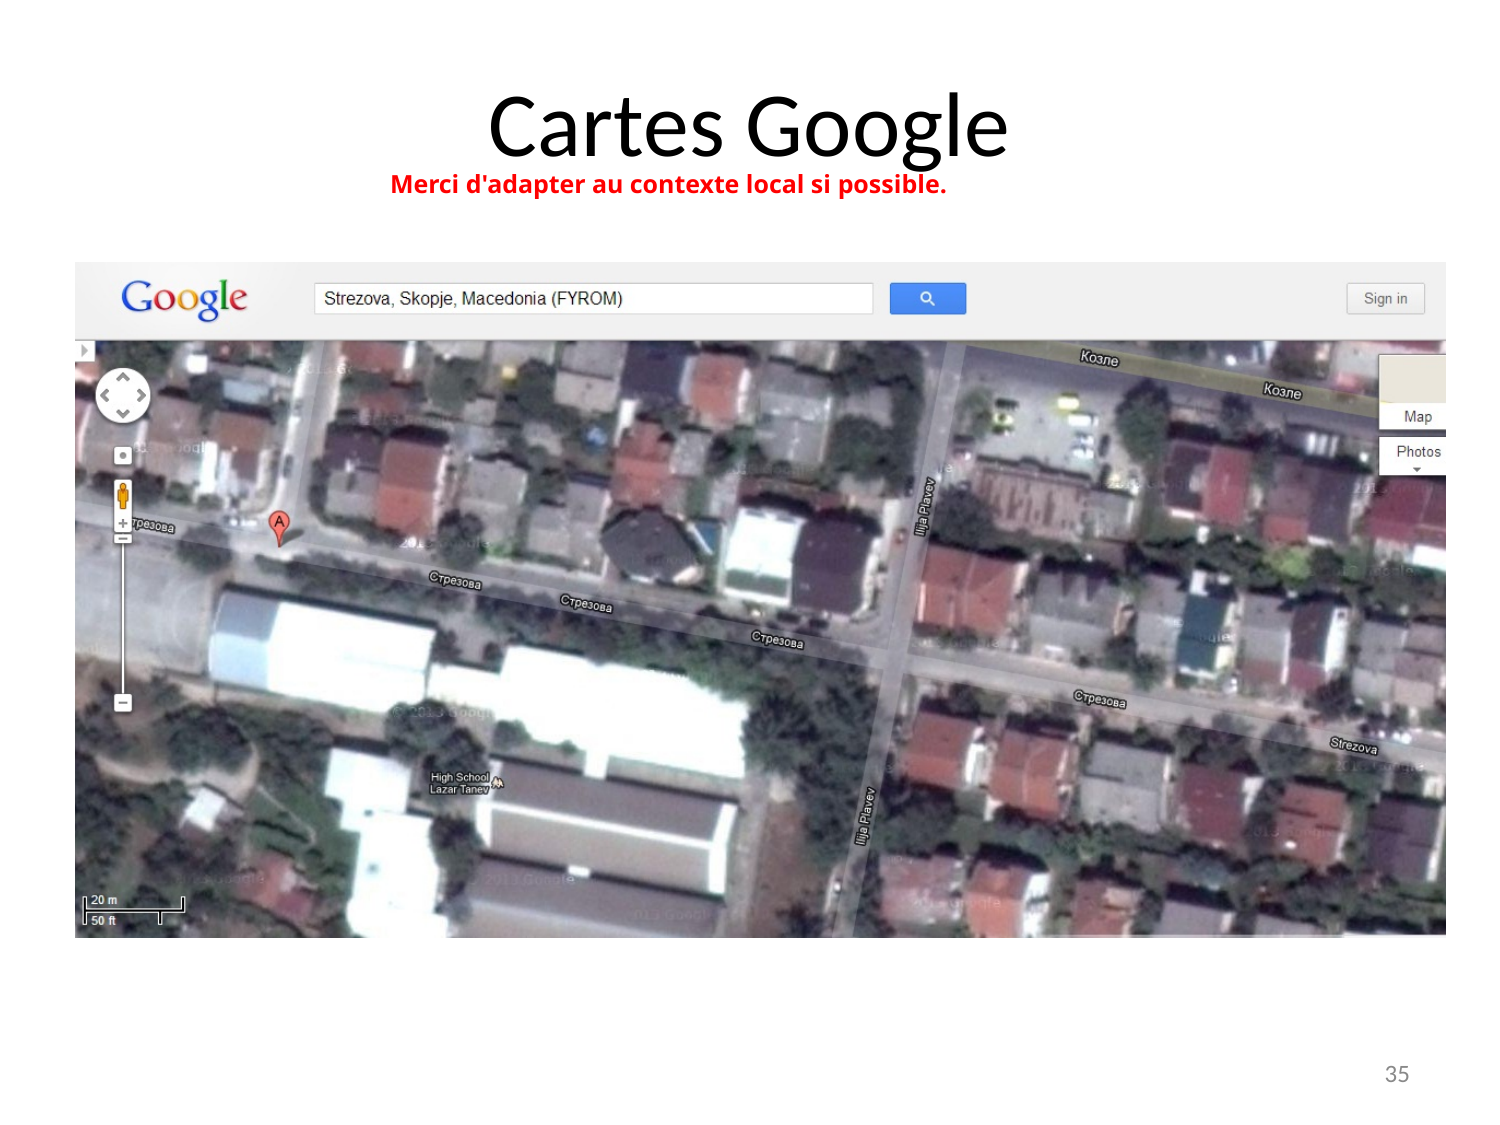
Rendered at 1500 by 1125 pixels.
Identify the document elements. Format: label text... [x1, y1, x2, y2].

picture [74, 262, 1447, 938]
slide_number * [1074, 1042, 1425, 1103]
text_box Merci d'adapter au contexte local si possible. [374, 160, 1125, 206]
title Cartes Google [75, 45, 1425, 196]
